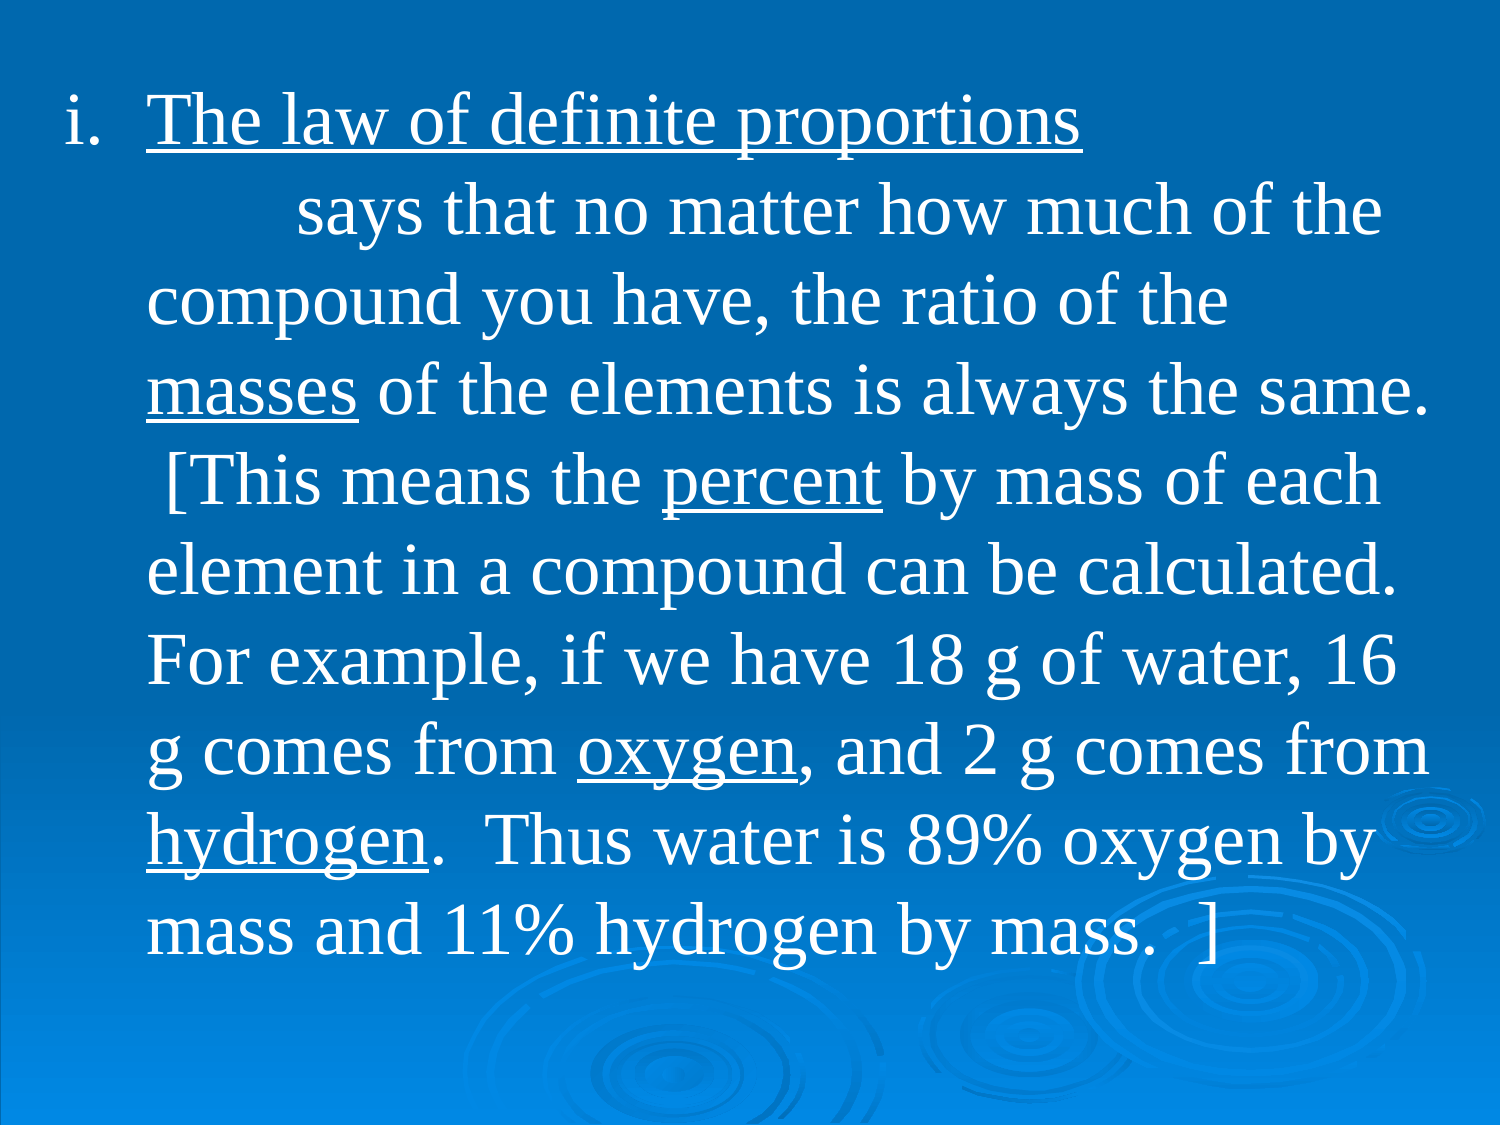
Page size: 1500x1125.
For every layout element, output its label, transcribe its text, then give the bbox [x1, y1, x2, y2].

text_box The law of definite proportions says that no matter how much of the compound you have, the ratio of the masses of the elements is always the same. [This means the percent by mass of each element in a compound can be calculated. For example, if we have 18 g of water, 16 g comes from oxygen, and 2 g comes from hydrogen. Thus water is 89% oxygen by mass and 11% hydrogen by mass. ] [50, 62, 1450, 978]
